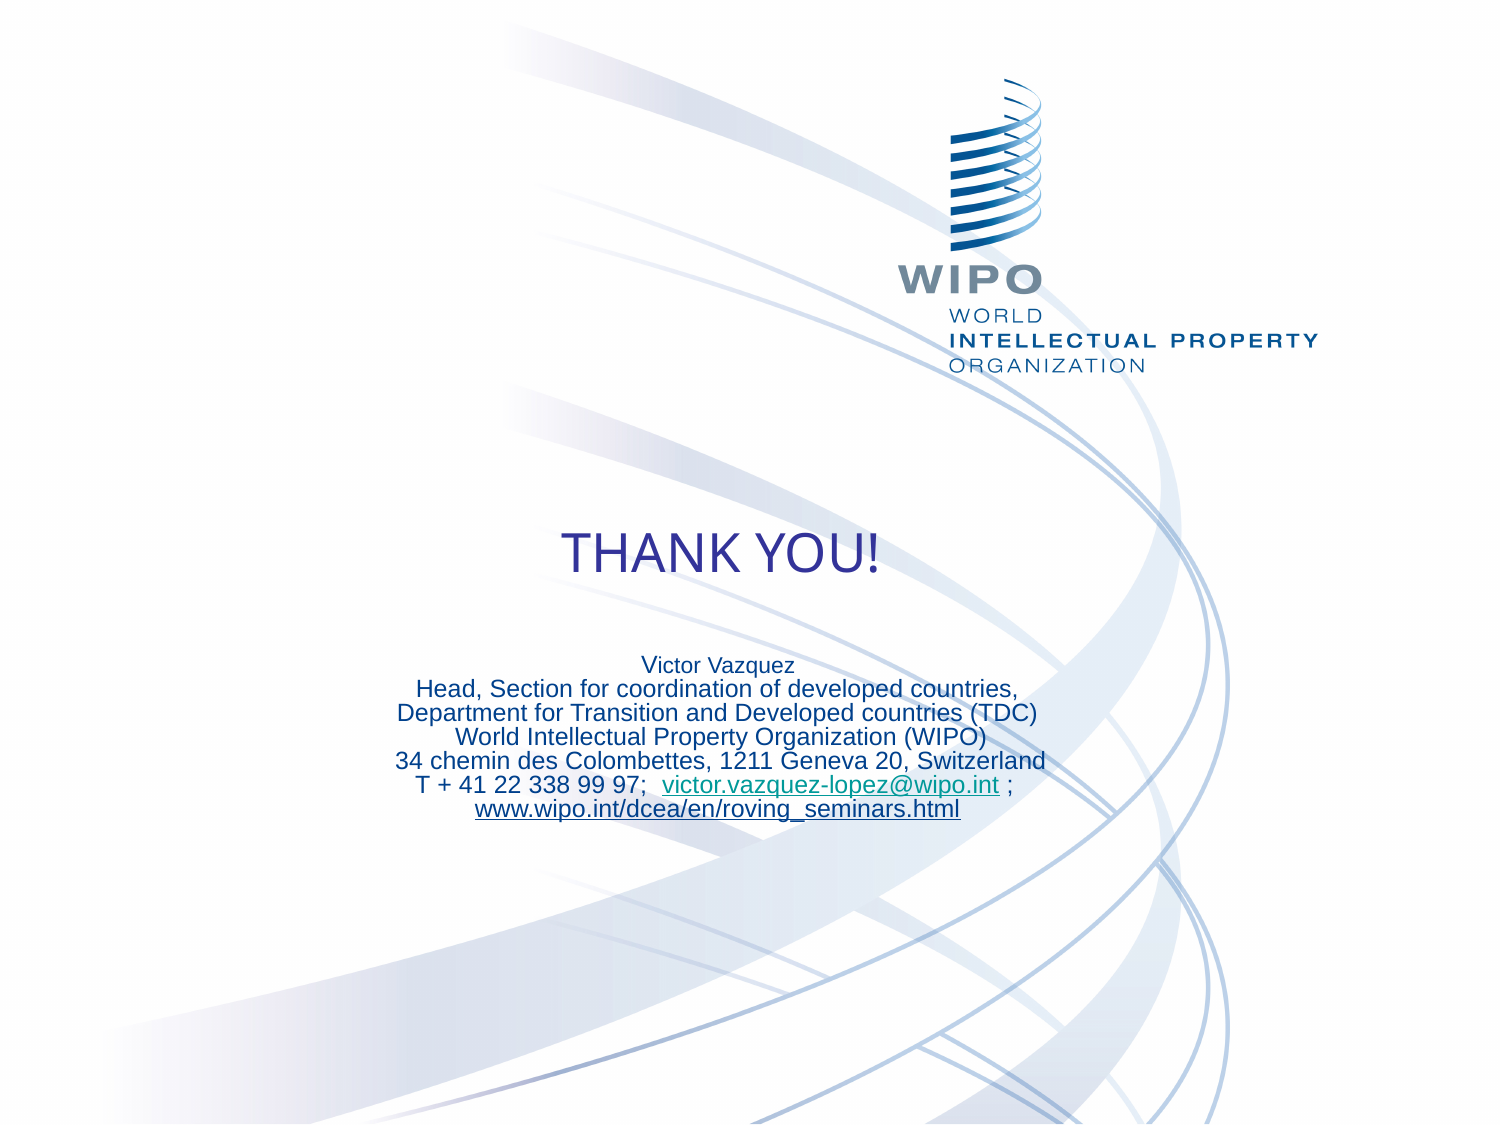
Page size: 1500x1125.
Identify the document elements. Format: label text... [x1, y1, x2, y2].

title THANK YOU! Victor Vazquez Head, Section for coordination of developed countries, Department for Transition and Developed countries (TDC) World Intellectual Property Organization (WIPO) 34 chemin des Colombettes, 1211 Geneva 20, Switzerland T + 41 22 338 99 97; victor.vazquez-lopez@wipo.int ; www.wipo.int/dcea/en/roving_seminars.html [171, 456, 1272, 905]
picture [0, 0, 1500, 1125]
